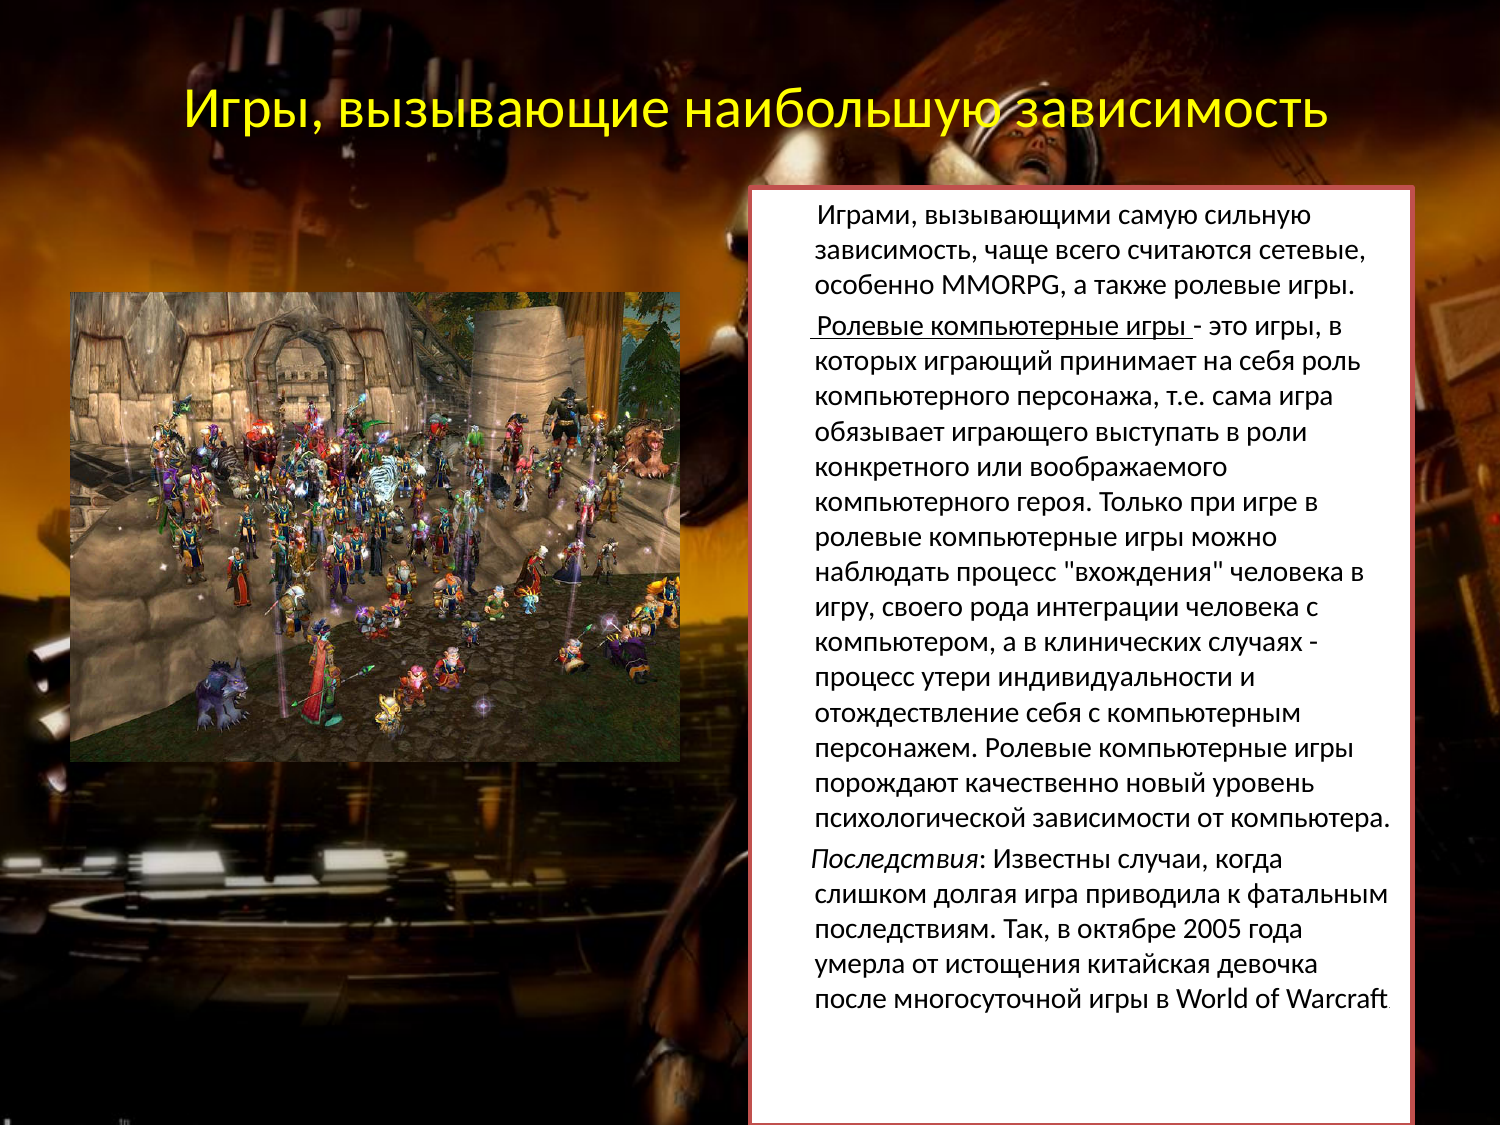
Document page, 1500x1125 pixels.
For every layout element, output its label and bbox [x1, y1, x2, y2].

list [70, 292, 680, 762]
picture [0, 0, 1500, 1125]
